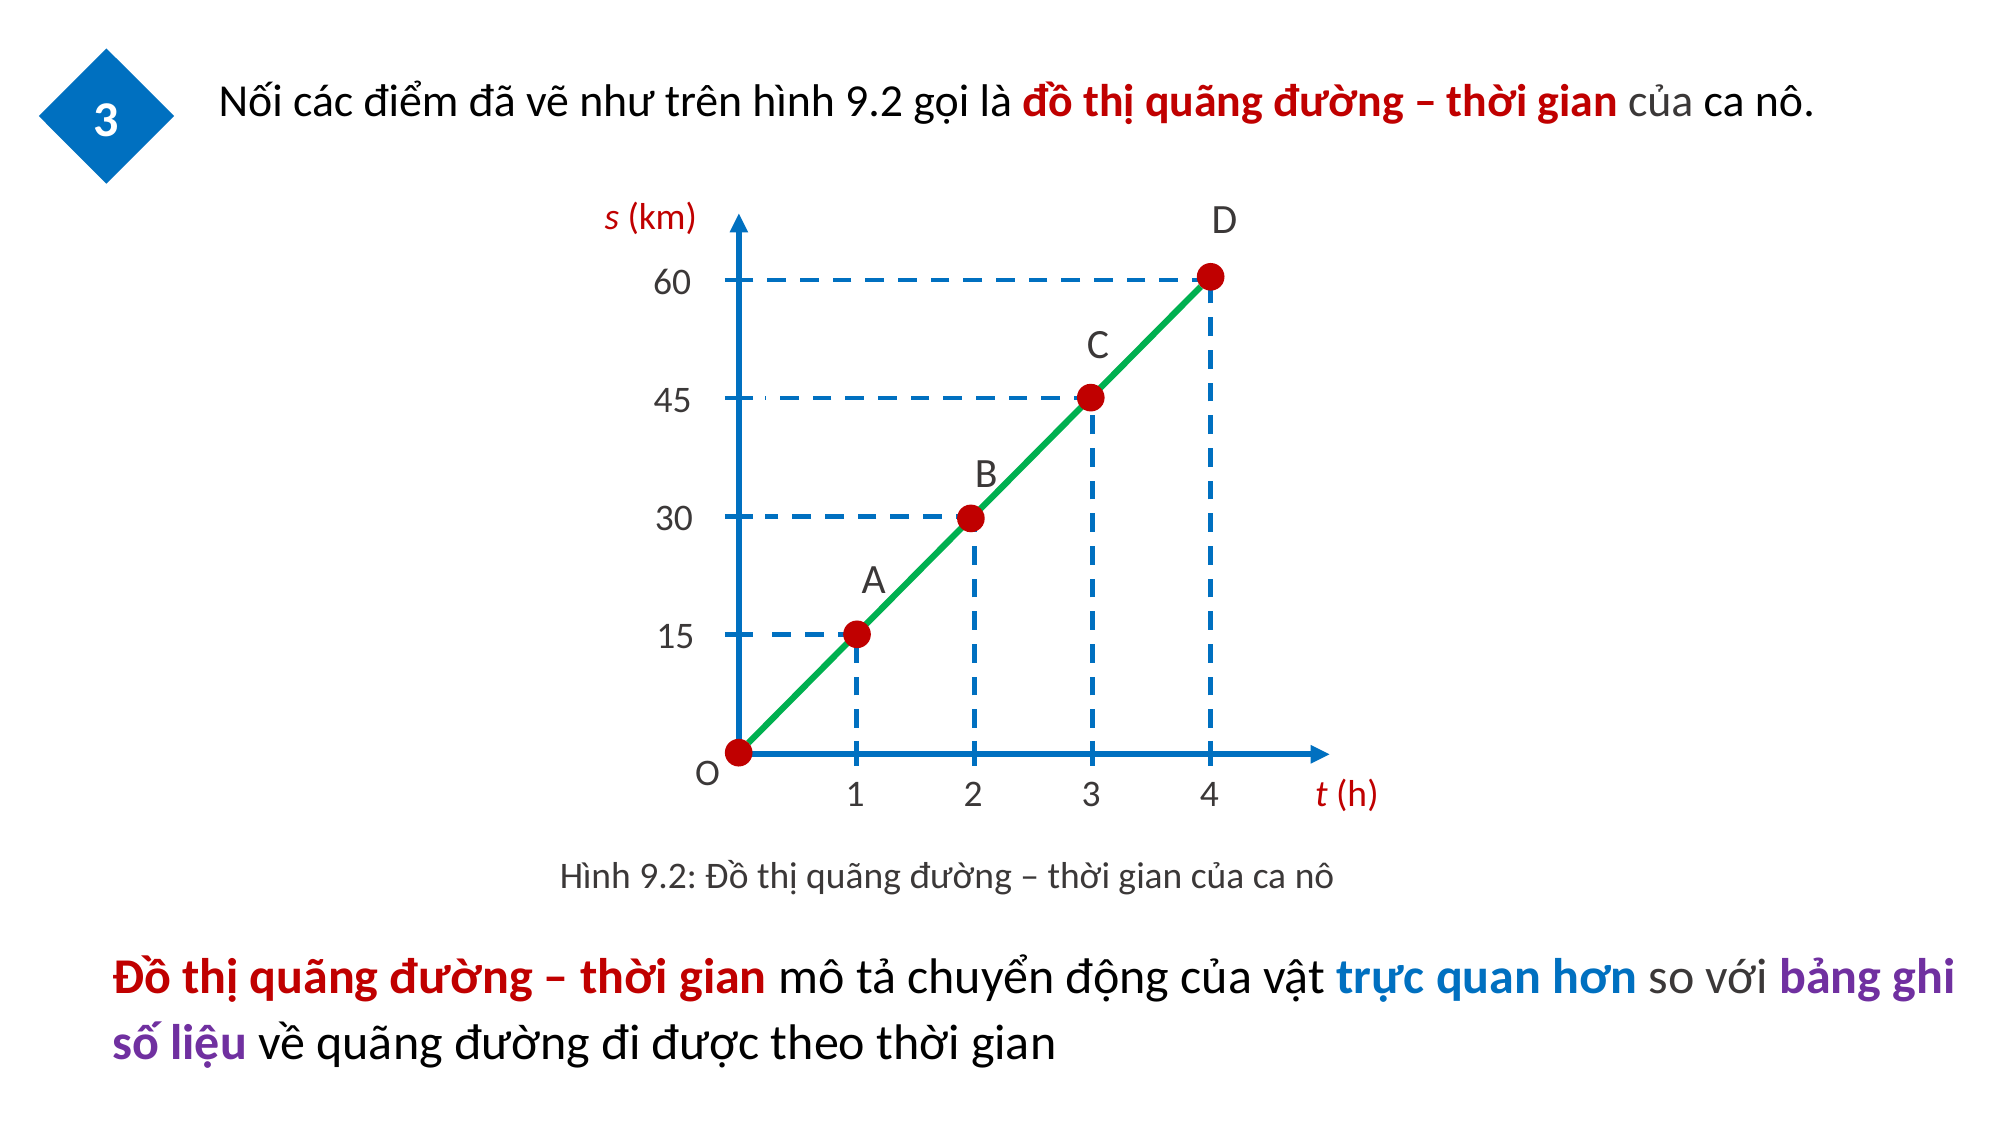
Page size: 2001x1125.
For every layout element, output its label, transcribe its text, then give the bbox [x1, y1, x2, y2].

text_box Hình 9.2: Đồ thị quãng đường – thời gian của ca nô [545, 843, 1455, 904]
text_box Đồ thị quãng đường – thời gian mô tả chuyển động của vật trực quan hơn so với bảng ghi số liệu về quãng đường đi được theo thời gian [97, 930, 1971, 1077]
text_box Nối các điểm đã vẽ như trên hình 9.2 gọi là đồ thị quãng đường – thời gian của ca nô. [203, 57, 1932, 133]
text_box 3 [37, 46, 176, 186]
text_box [589, 184, 1411, 823]
